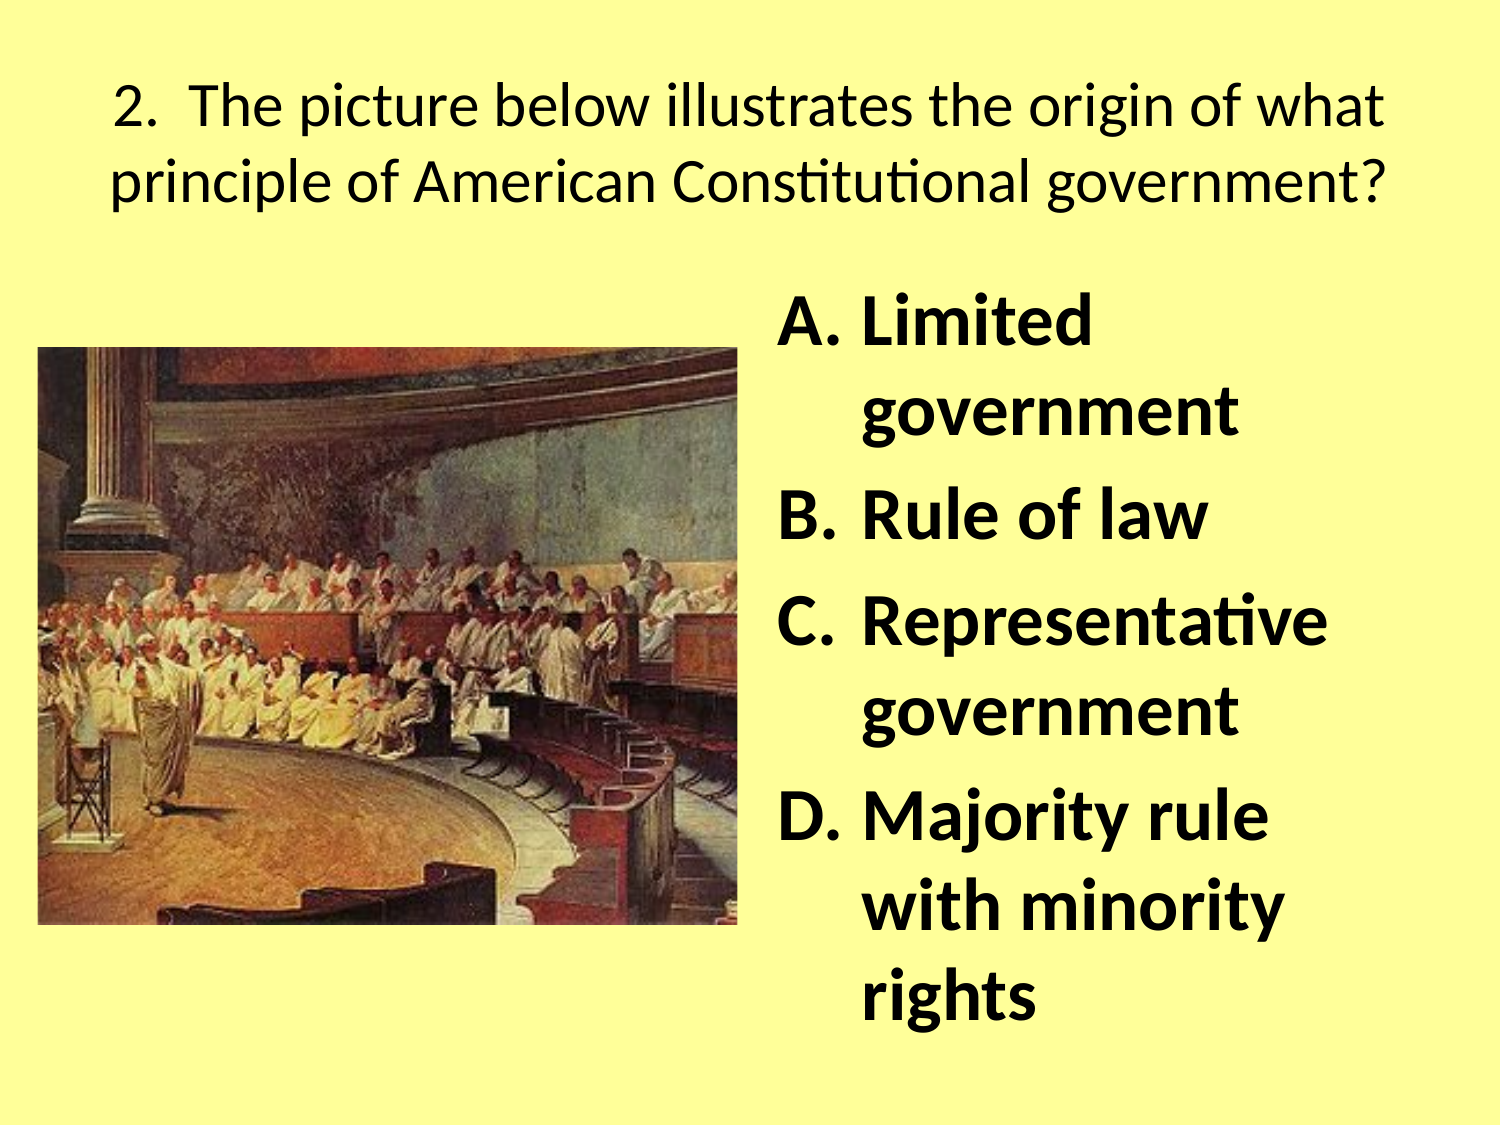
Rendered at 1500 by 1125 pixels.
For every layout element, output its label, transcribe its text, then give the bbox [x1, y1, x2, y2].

title 2. The picture below illustrates the origin of what principle of American Constitutional government? [75, 45, 1425, 233]
picture [37, 347, 738, 925]
list Limited government Rule of law Representative government Majority rule with minority rights [762, 262, 1425, 1005]
